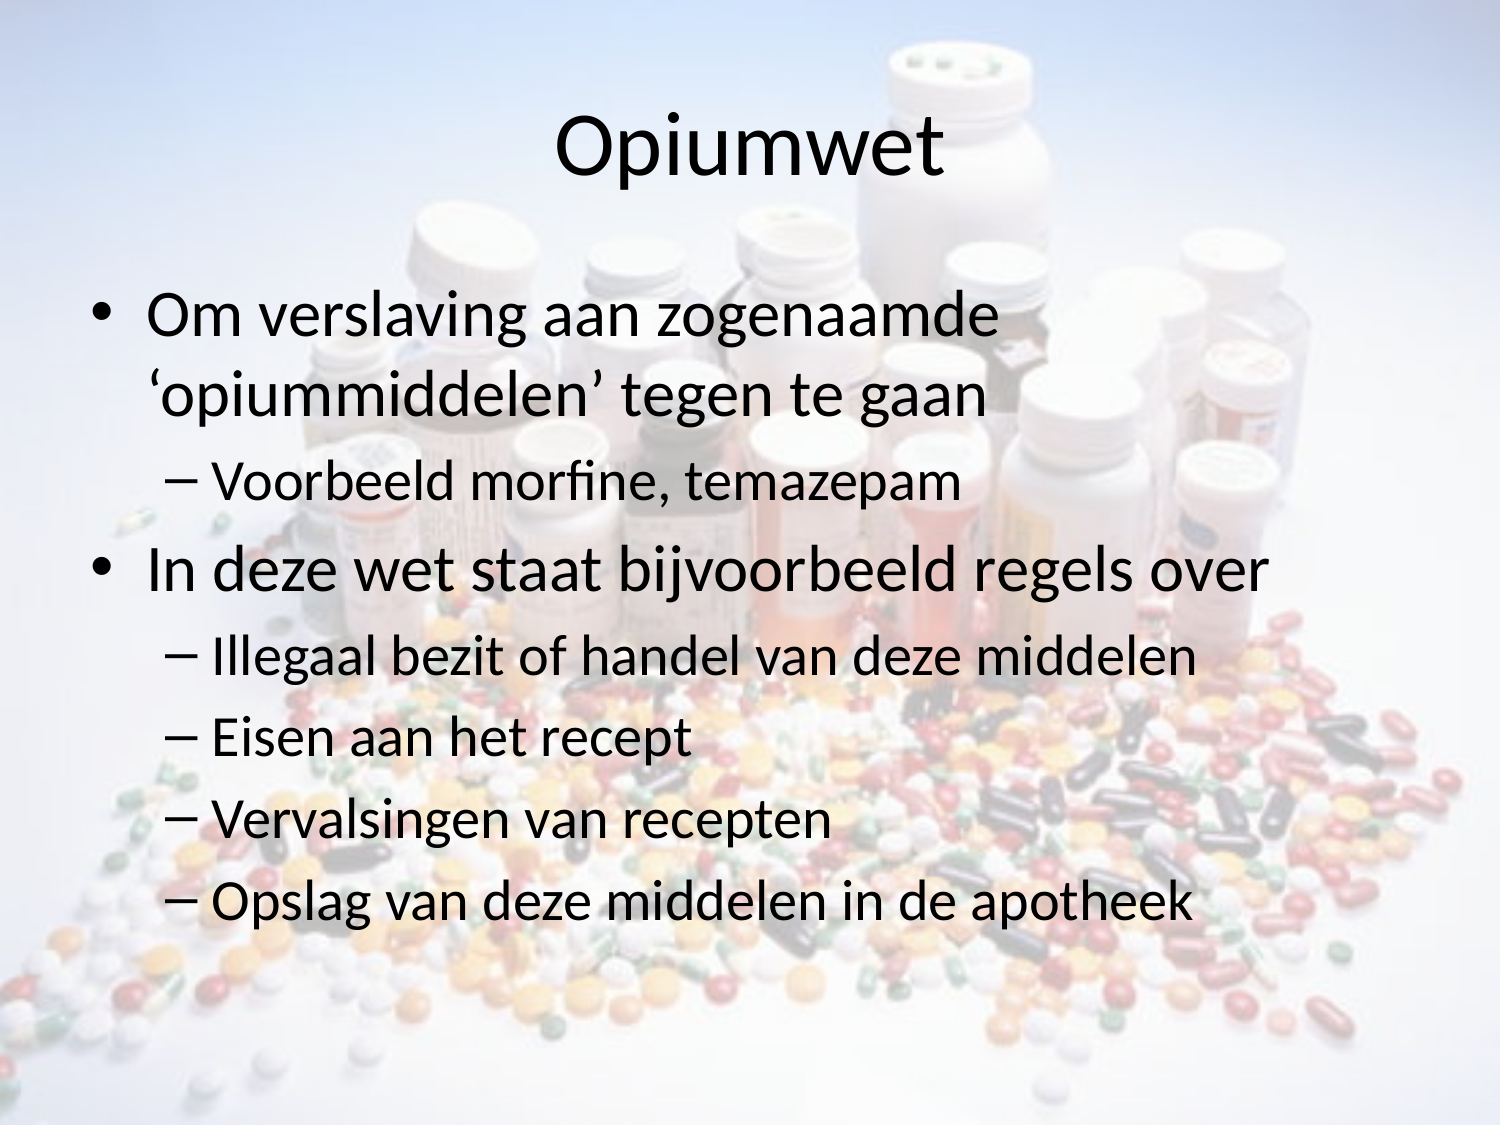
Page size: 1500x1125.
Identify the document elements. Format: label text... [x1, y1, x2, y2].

list Om verslaving aan zogenaamde ‘opiummiddelen’ tegen te gaan Voorbeeld morfine, temazepam In deze wet staat bijvoorbeeld regels over Illegaal bezit of handel van deze middelen Eisen aan het recept Vervalsingen van recepten Opslag van deze middelen in de apotheek [75, 262, 1425, 1005]
title Opiumwet [75, 45, 1425, 233]
